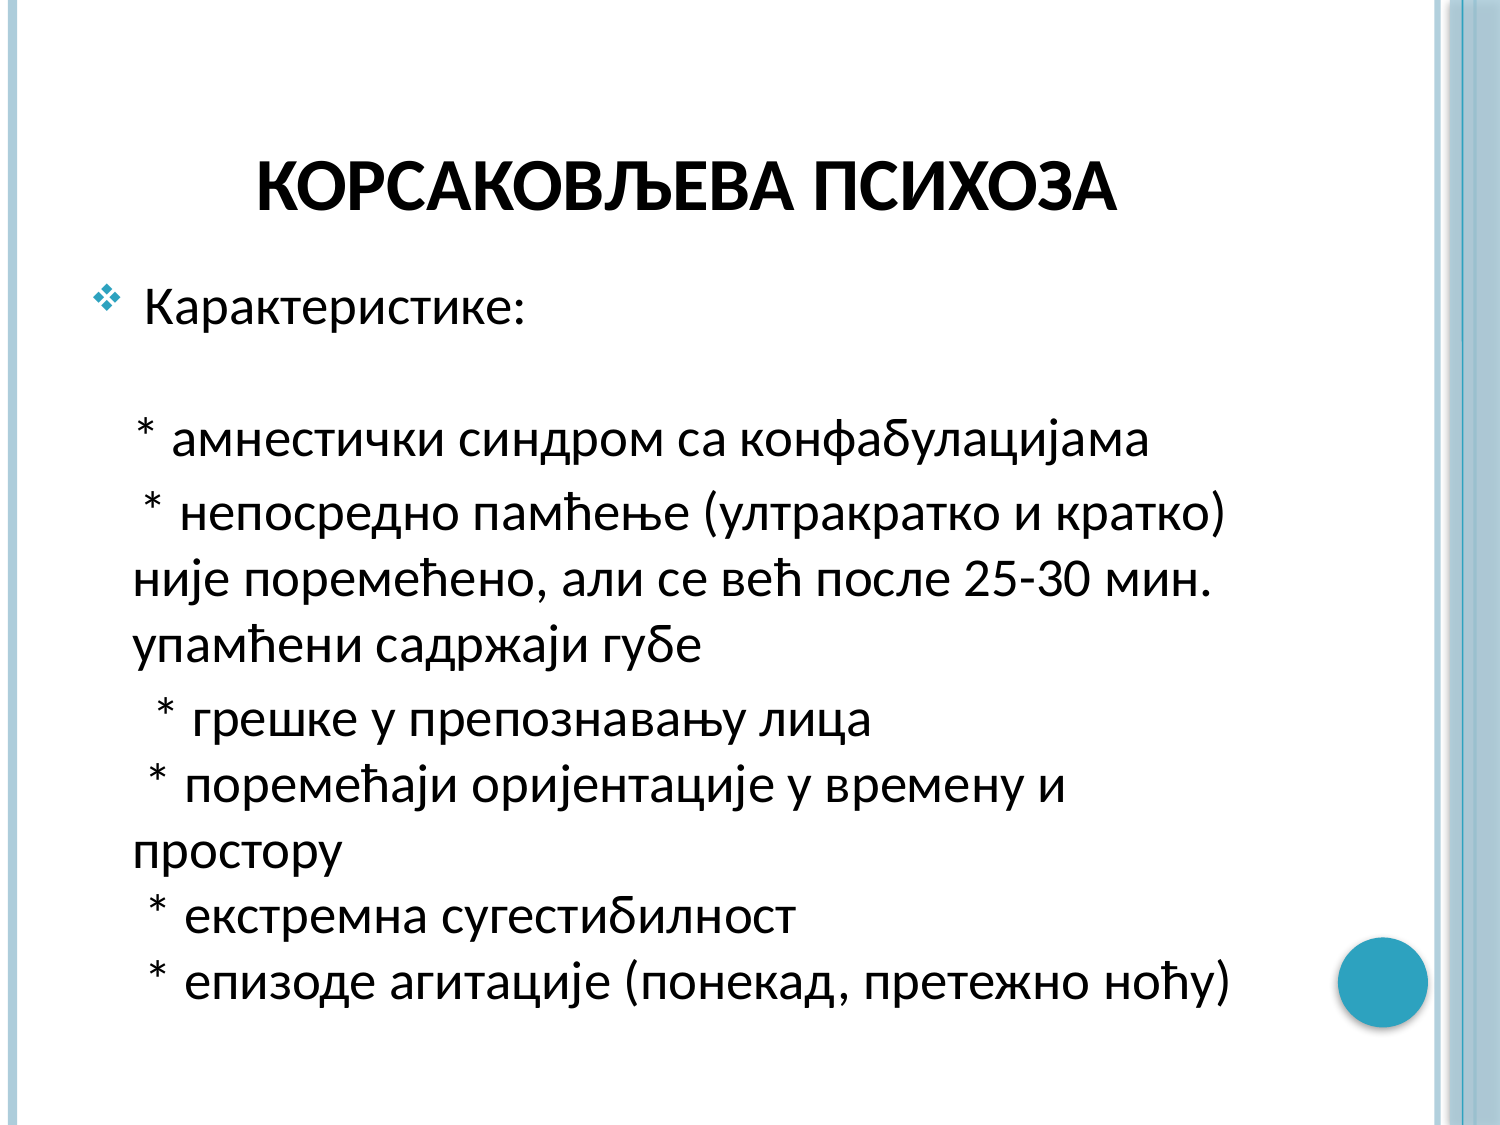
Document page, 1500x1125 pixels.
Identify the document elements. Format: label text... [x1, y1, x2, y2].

title Корсаковљева психоза [75, 45, 1300, 233]
list Карактеристике: * амнестички синдром са конфабулацијама * непосредно памћење (ултракратко и кратко) није поремећено, али се већ после 25-30 мин. упамћени садржаји губе * грешке у препознавању лица * поремећаји оријентације у времену и простору * екстремна сугестибилност * епизоде агитације (понекад, претежно ноћу) [75, 262, 1300, 1062]
